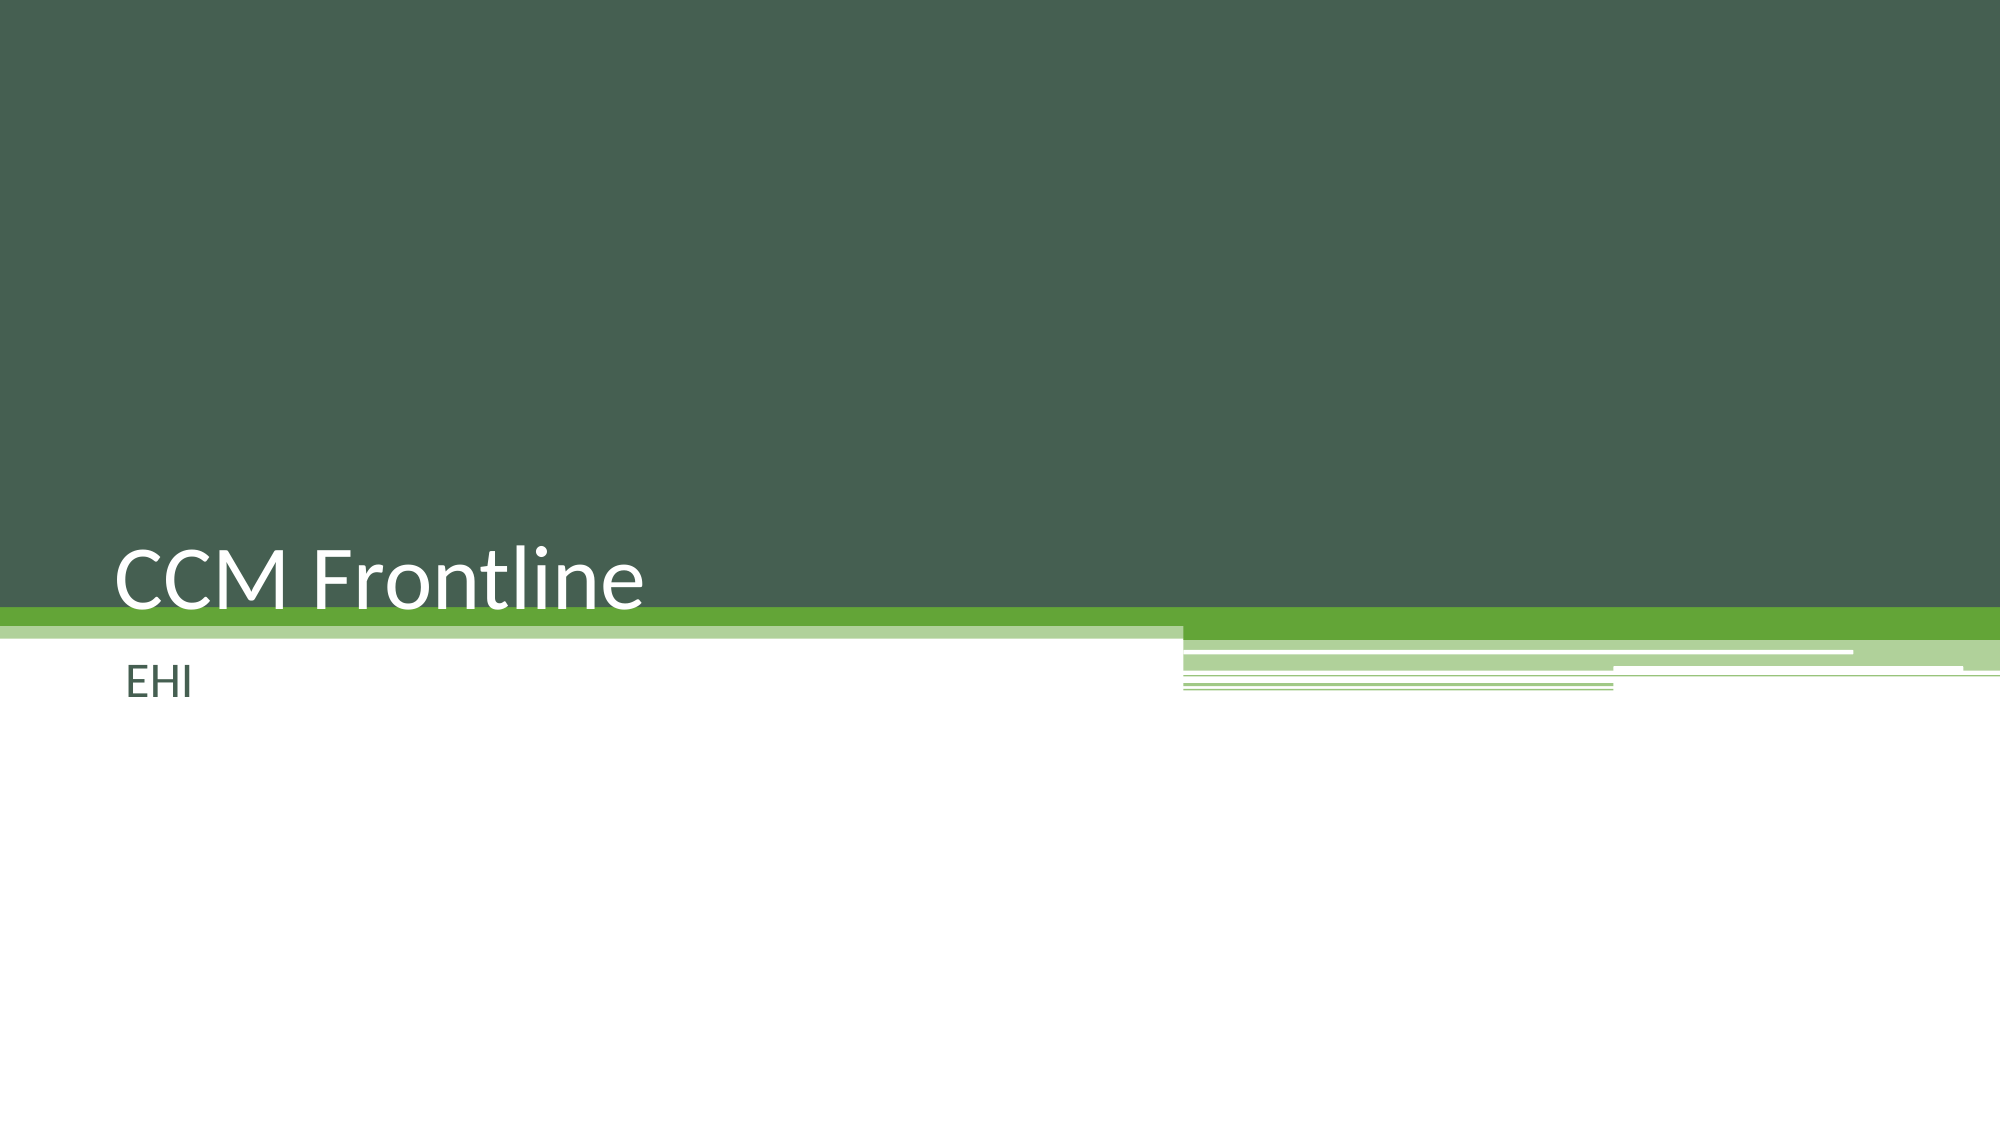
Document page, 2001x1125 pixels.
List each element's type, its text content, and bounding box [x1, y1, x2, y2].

title CCM Frontline [99, 394, 1950, 636]
subtitle EHI [99, 639, 1184, 928]
